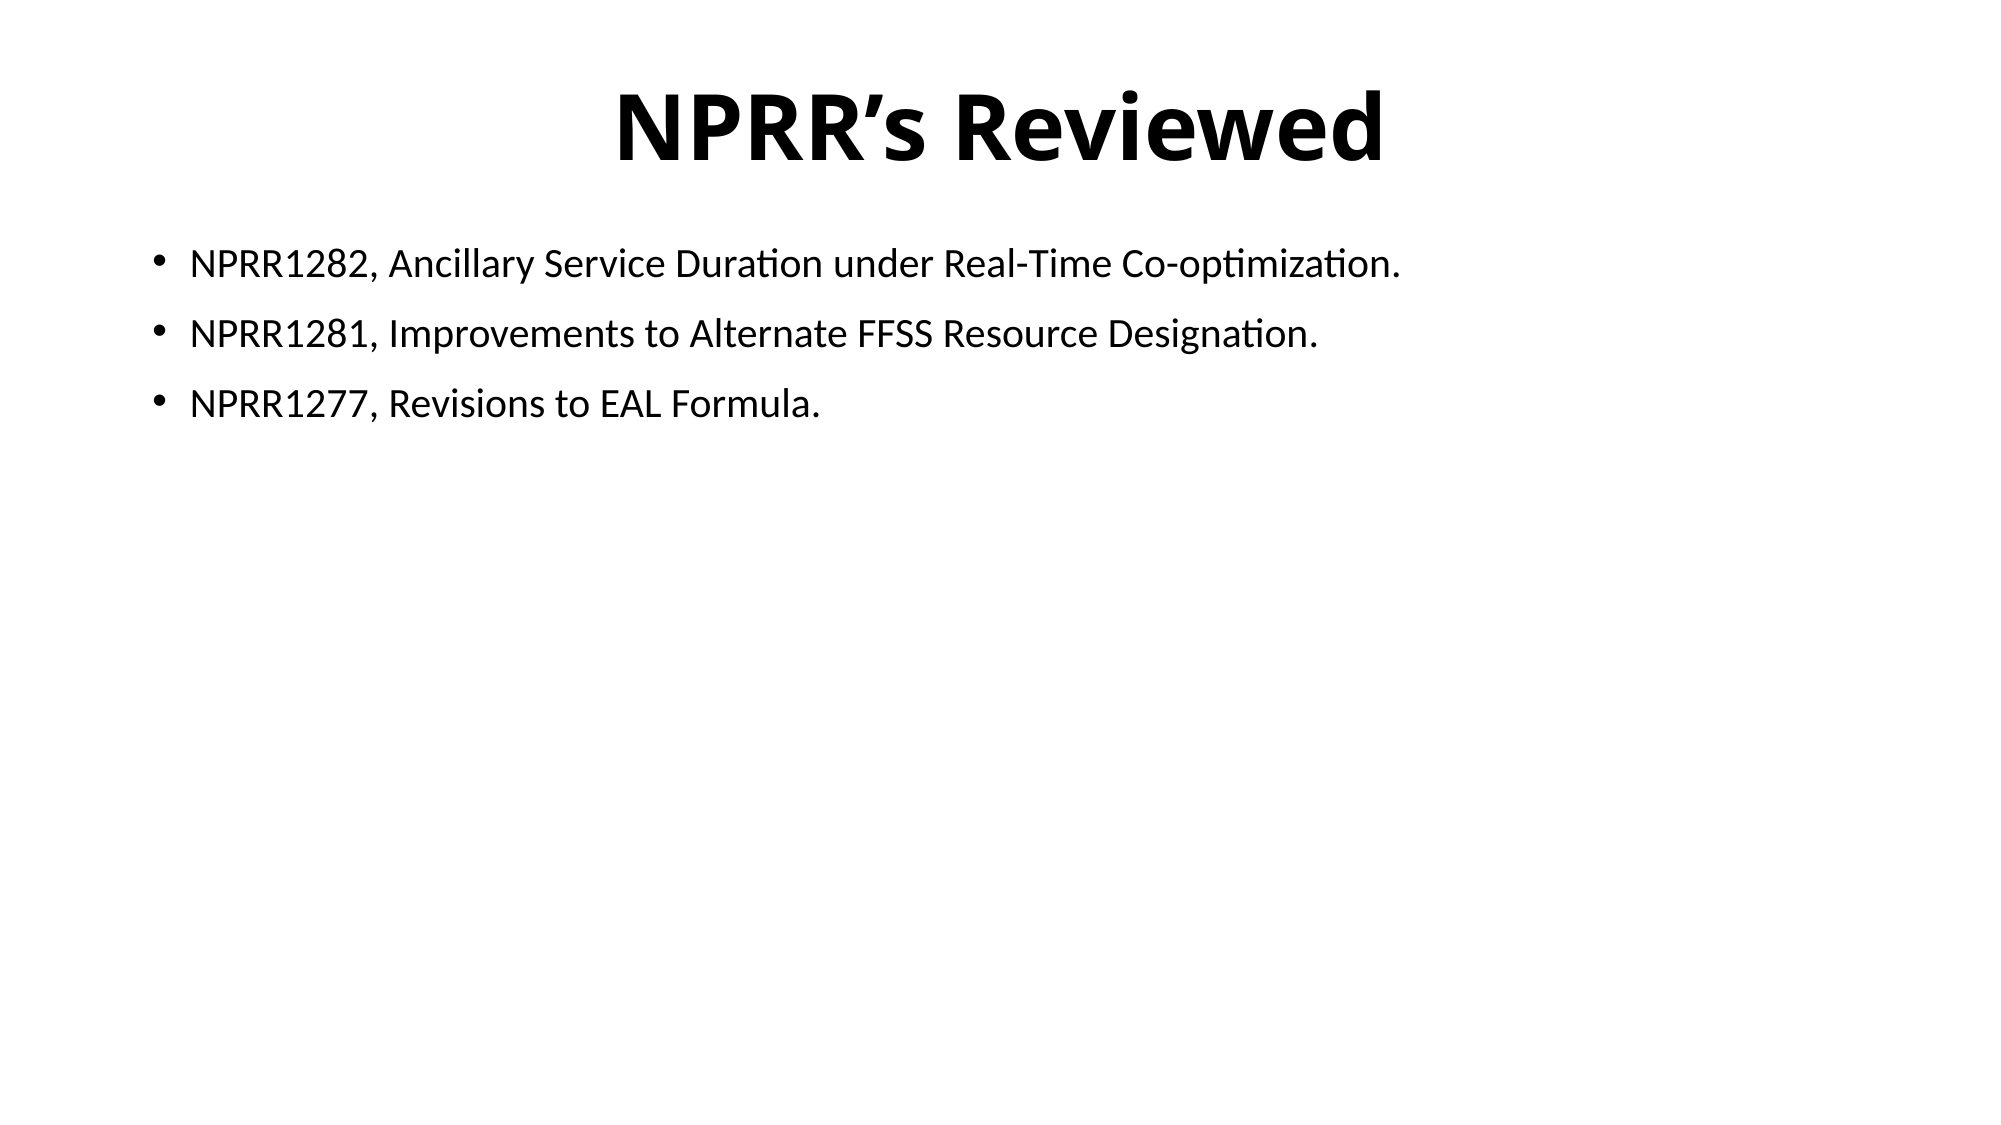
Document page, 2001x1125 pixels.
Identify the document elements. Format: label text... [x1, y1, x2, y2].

list NPRR1282, Ancillary Service Duration under Real-Time Co-optimization. NPRR1281, Improvements to Alternate FFSS Resource Designation. NPRR1277, Revisions to EAL Formula. [137, 224, 1863, 1014]
title NPRR’s Reviewed [137, 59, 1863, 203]
